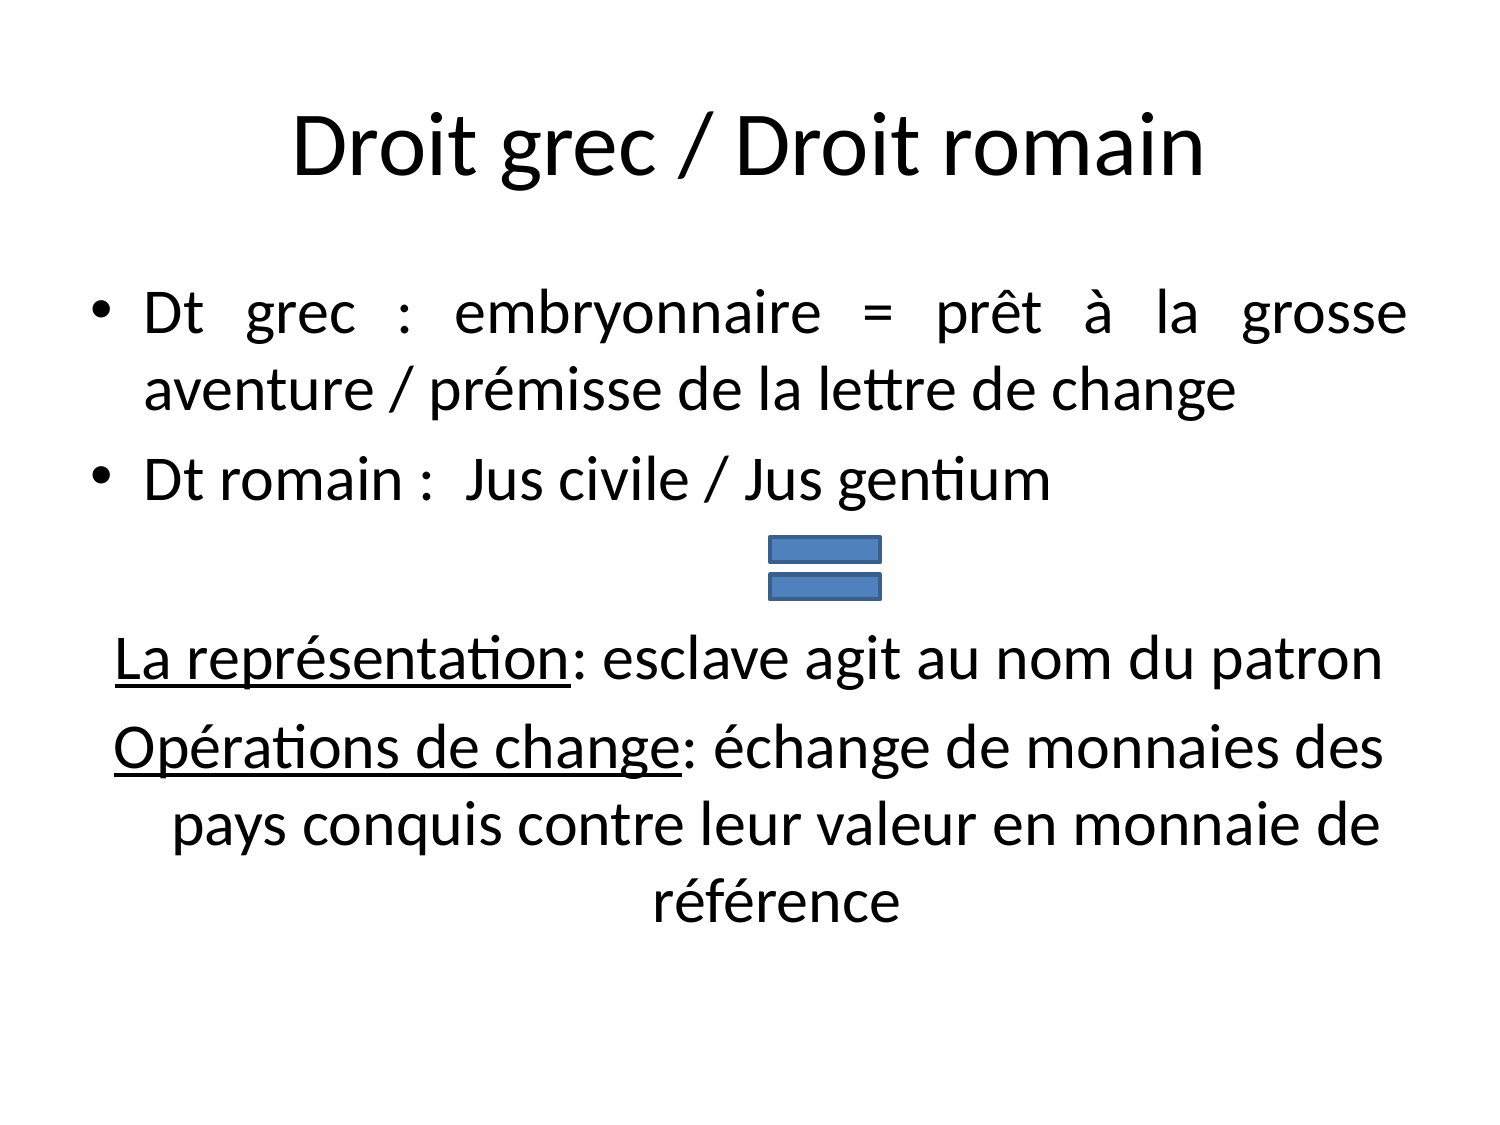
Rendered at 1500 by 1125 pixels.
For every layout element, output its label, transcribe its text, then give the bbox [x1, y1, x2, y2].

text_box [768, 572, 882, 601]
list Dt grec : embryonnaire = prêt à la grosse aventure / prémisse de la lettre de change Dt romain : Jus civile / Jus gentium La représentation: esclave agit au nom du patron Opérations de change: échange de monnaies des pays conquis contre leur valeur en monnaie de référence [75, 262, 1425, 1005]
title Droit grec / Droit romain [75, 45, 1425, 233]
text_box [768, 535, 882, 564]
